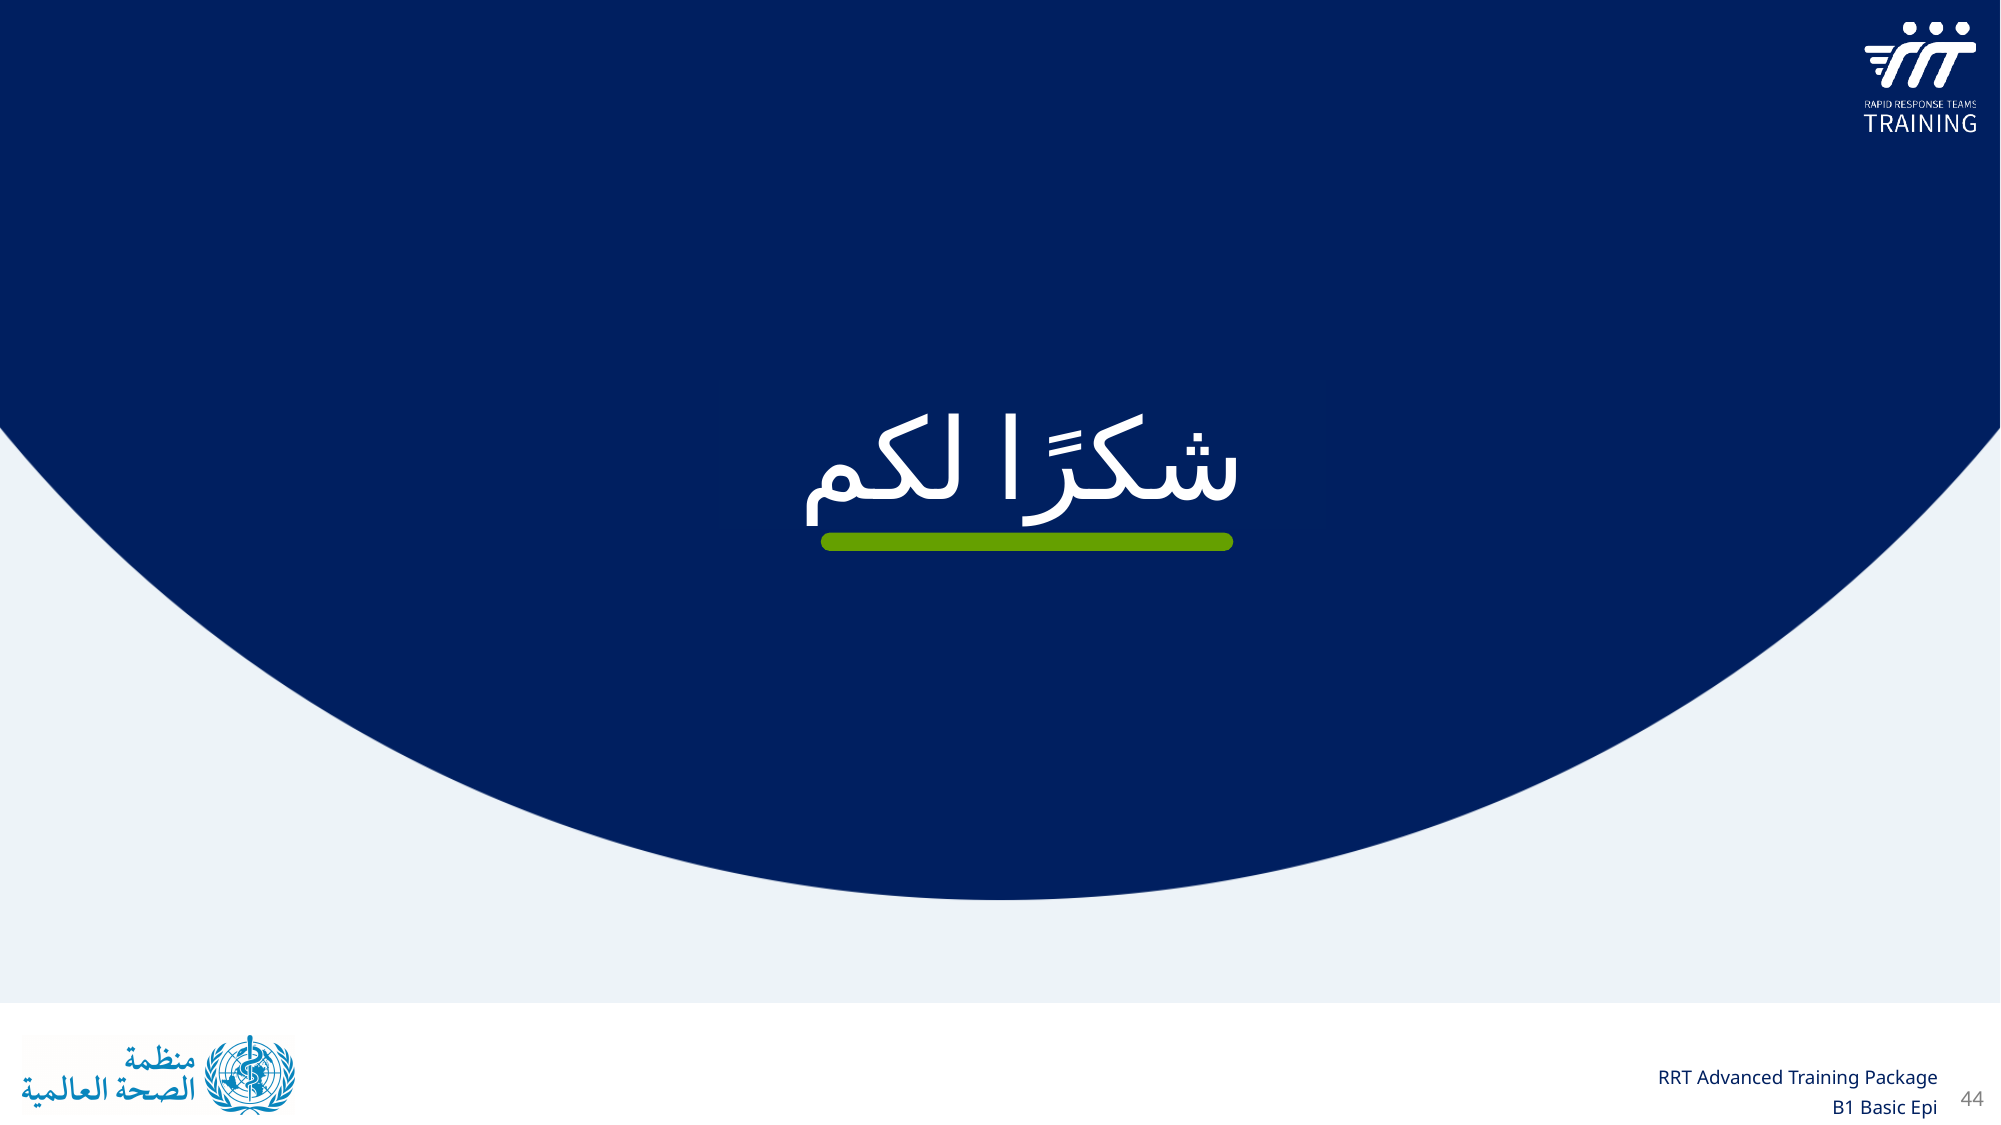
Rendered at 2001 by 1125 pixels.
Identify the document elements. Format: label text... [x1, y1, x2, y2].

picture [0, 0, 2001, 1003]
picture [252, 1050, 258, 1059]
text_box شكرًا لكم [718, 379, 1327, 530]
picture [22, 1035, 295, 1115]
